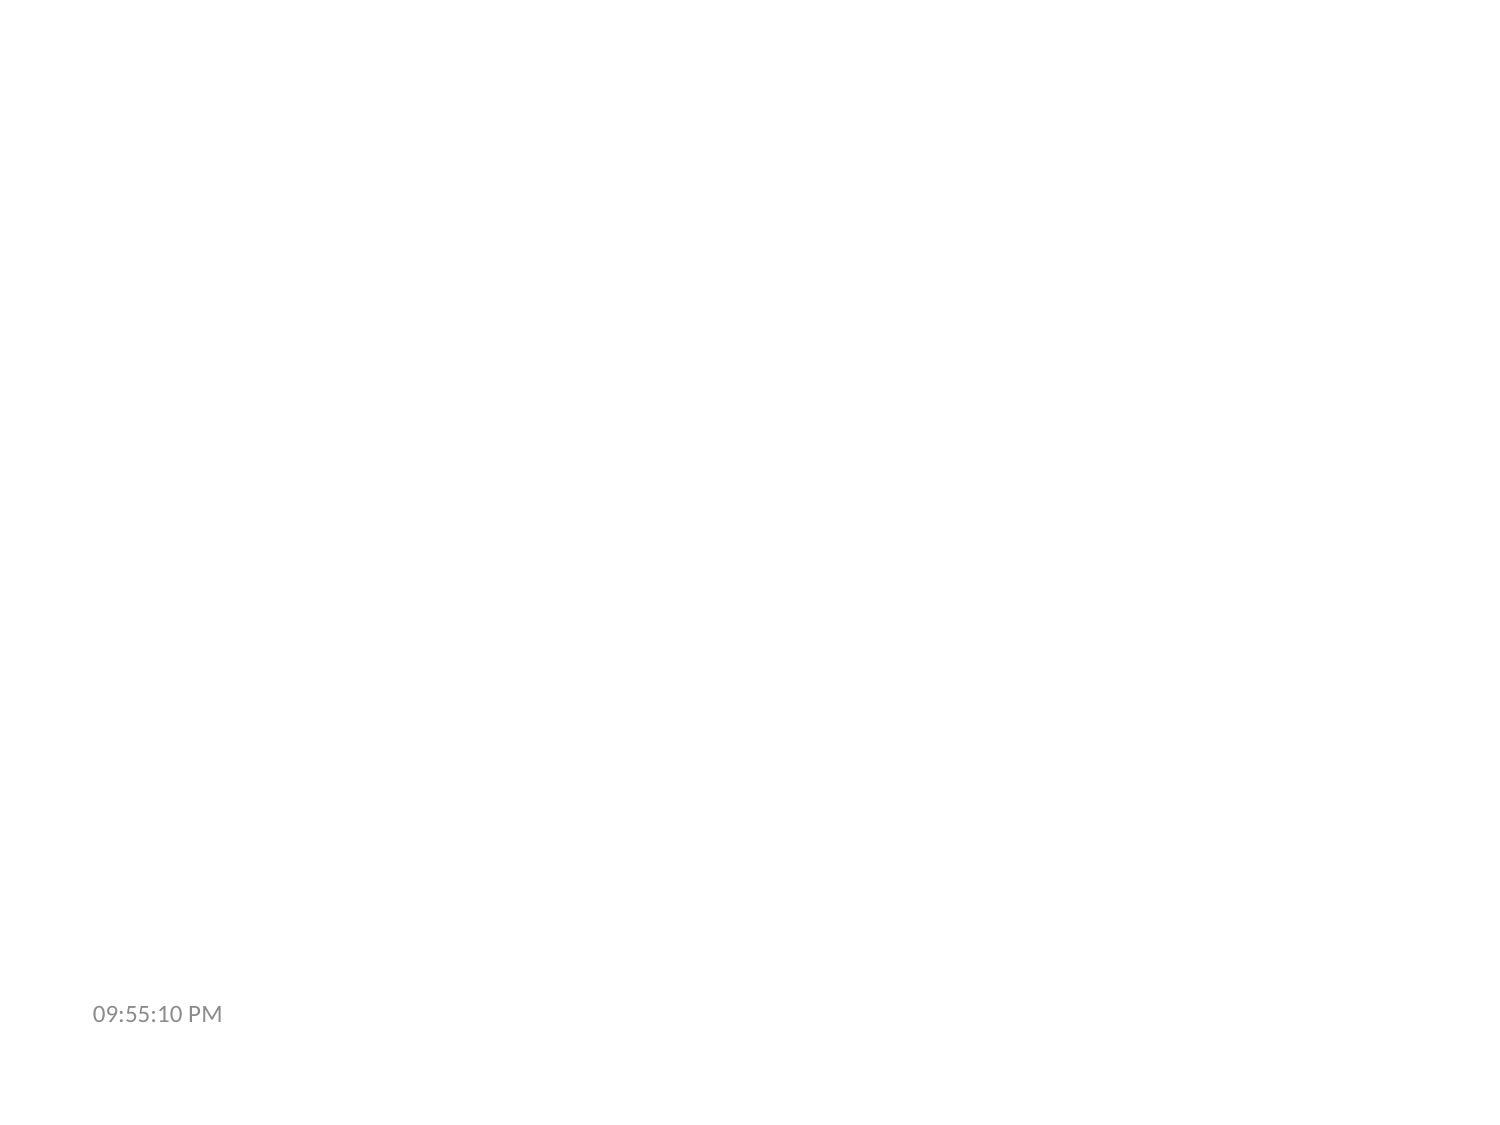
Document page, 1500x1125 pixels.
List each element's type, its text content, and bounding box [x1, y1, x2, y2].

text_box 3:35:09 PM [77, 982, 428, 1043]
